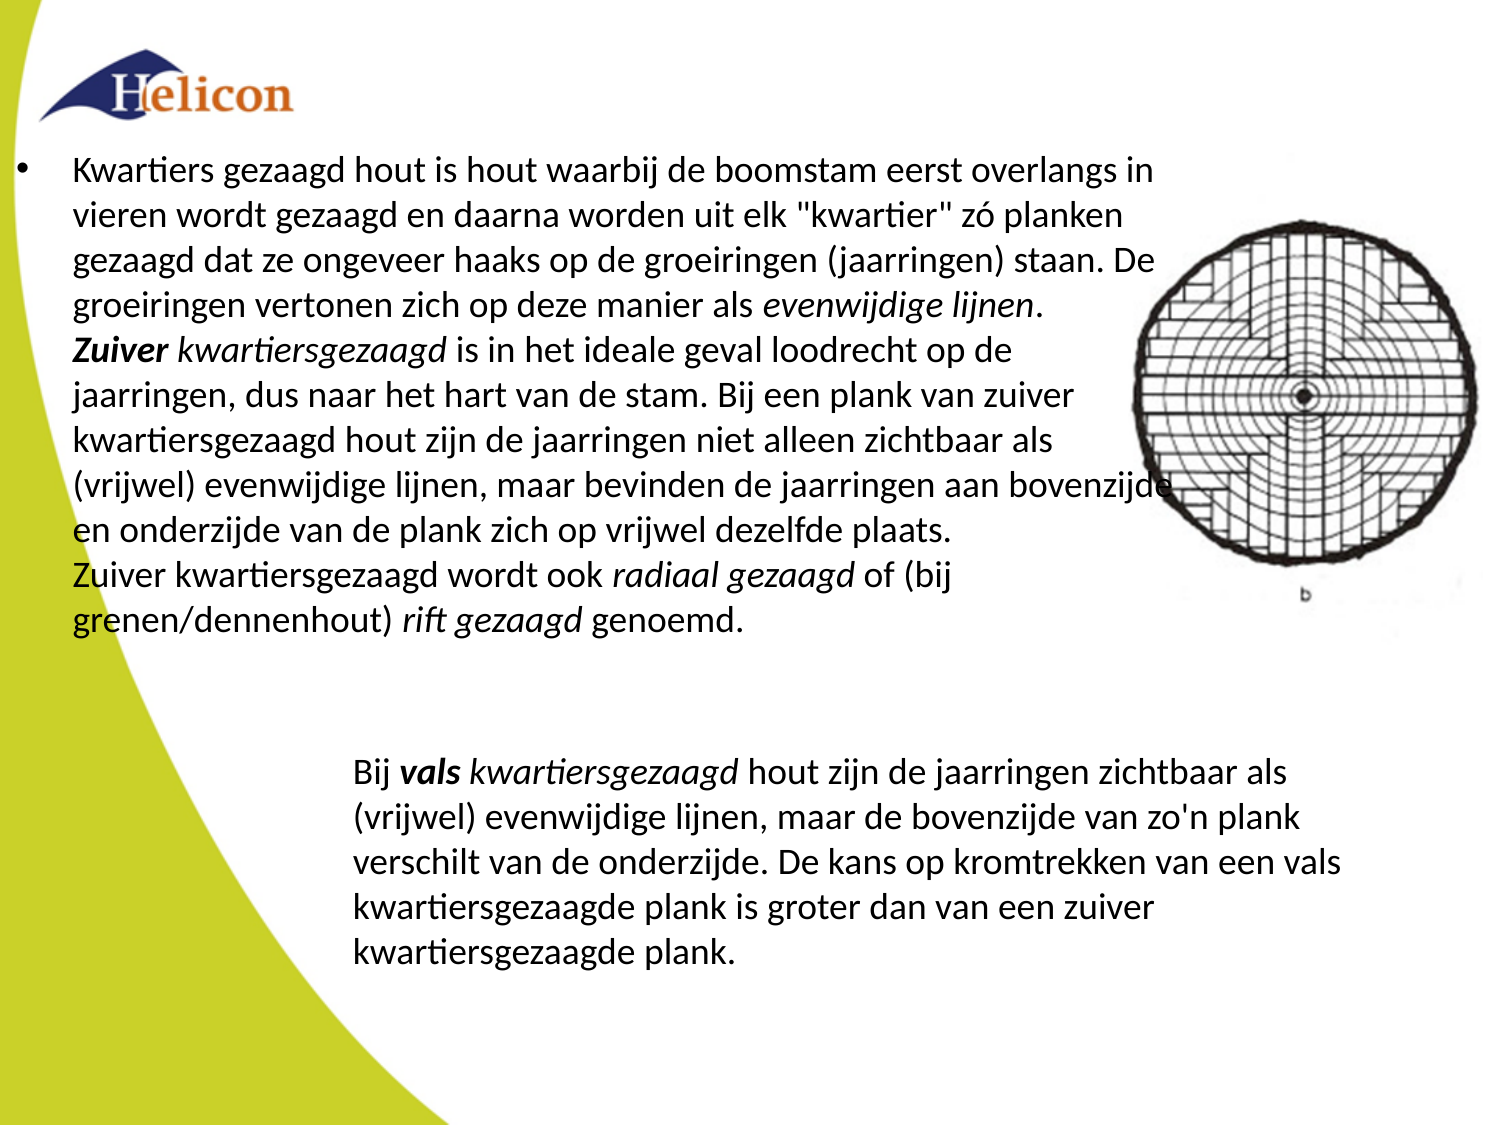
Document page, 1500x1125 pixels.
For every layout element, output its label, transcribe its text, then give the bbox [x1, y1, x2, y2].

text_box Bij vals kwartiersgezaagd hout zijn de jaarringen zichtbaar als (vrijwel) evenwijdige lijnen, maar de bovenzijde van zo'n plank verschilt van de onderzijde. De kans op kromtrekken van een vals kwartiersgezaagde plank is groter dan van een zuiver kwartiersgezaagde plank. [338, 739, 1424, 1025]
list Kwartiers gezaagd hout is hout waarbij de boomstam eerst overlangs in vieren wordt gezaagd en daarna worden uit elk "kwartier" zó planken gezaagd dat ze ongeveer haaks op de groeiringen (jaarringen) staan. De groeiringen vertonen zich op deze manier als evenwijdige lijnen. Zuiver kwartiersgezaagd is in het ideale geval loodrecht op de jaarringen, dus naar het hart van de stam. Bij een plank van zuiver kwartiersgezaagd hout zijn de jaarringen niet alleen zichtbaar als (vrijwel) evenwijdige lijnen, maar bevinden de jaarringen aan bovenzijde en onderzijde van de plank zich op vrijwel dezelfde plaats. Zuiver kwartiersgezaagd wordt ook radiaal gezaagd of (bij grenen/dennenhout) rift gezaagd genoemd. [1, 137, 1199, 716]
picture [0, 0, 1500, 1125]
